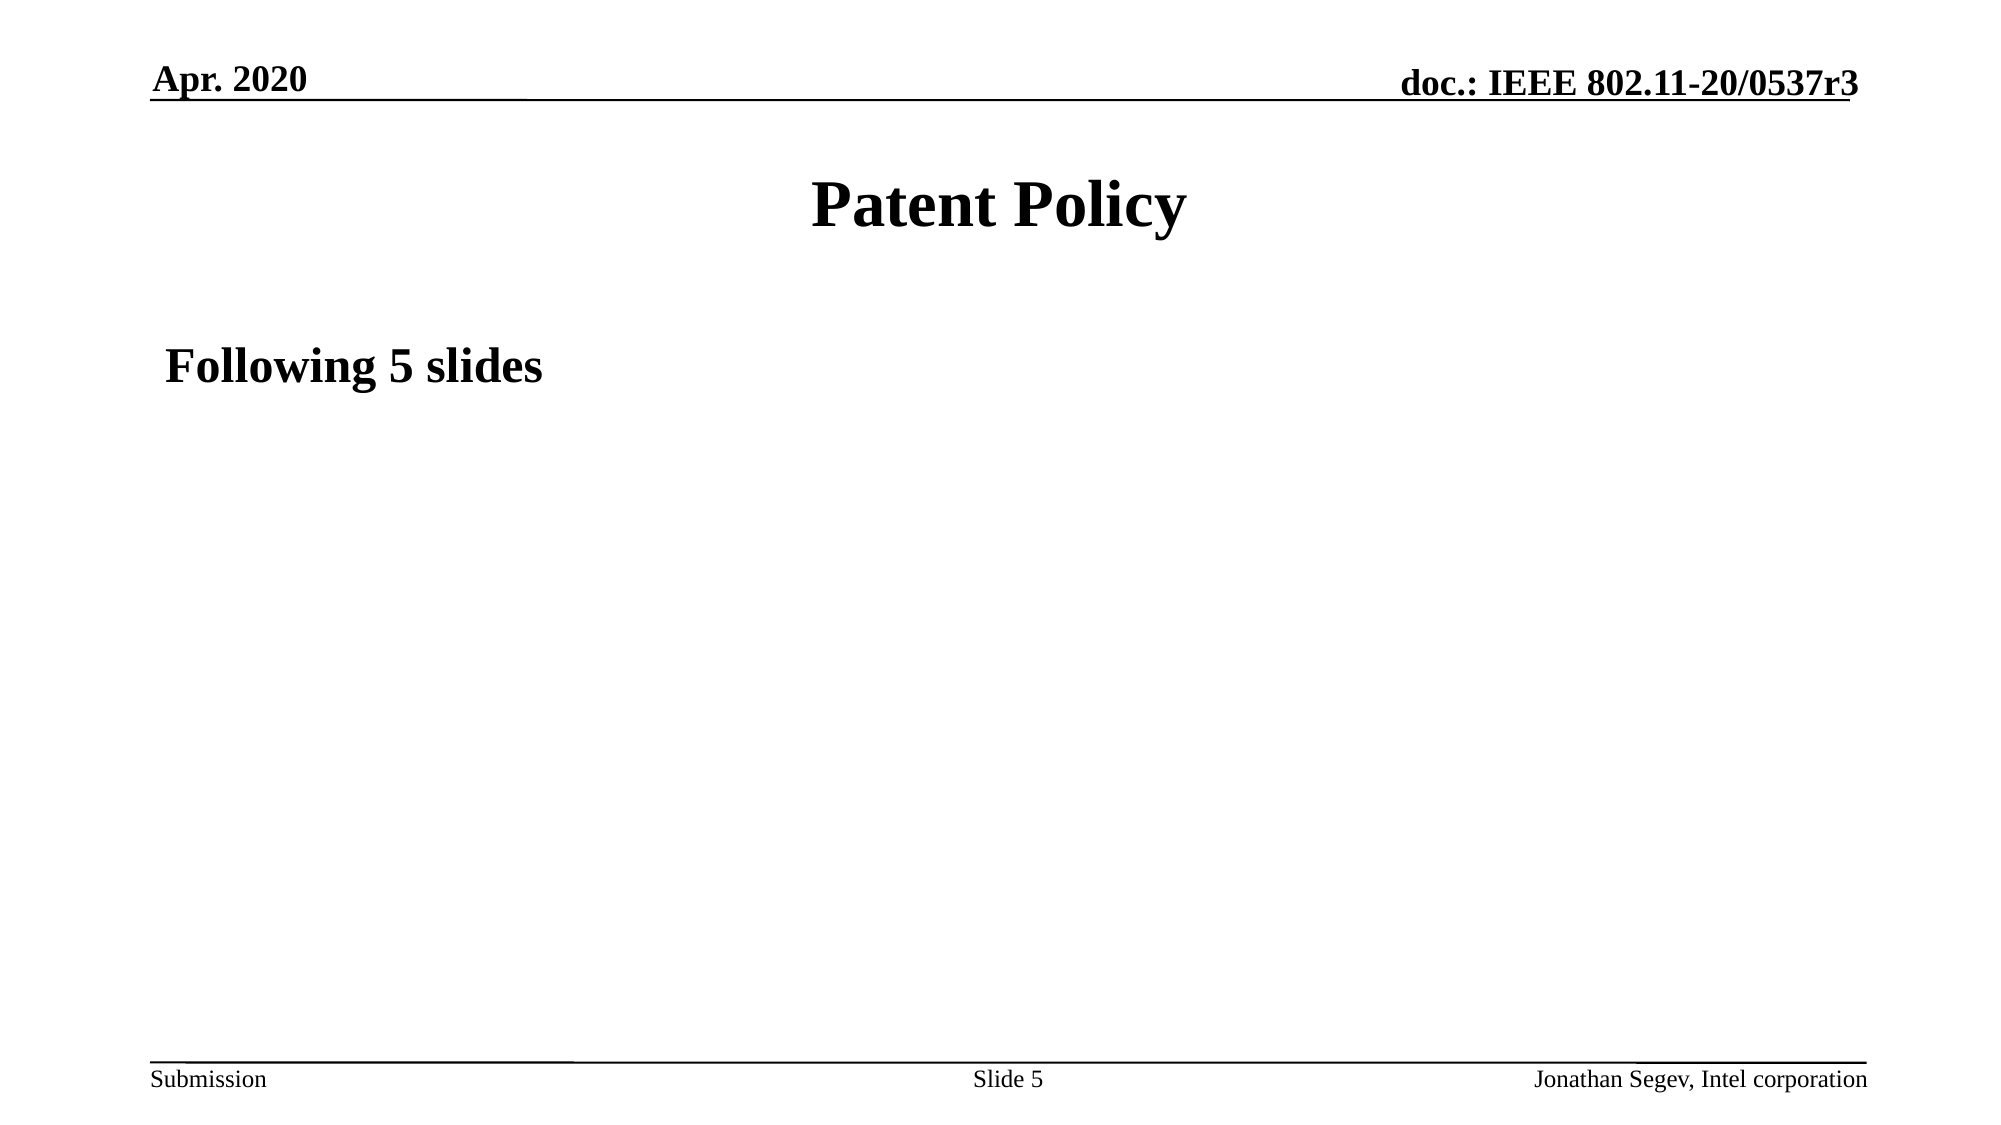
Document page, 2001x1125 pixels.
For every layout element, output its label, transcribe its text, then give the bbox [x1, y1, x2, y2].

footer Jonathan Segev, Intel corporation [1171, 1061, 1869, 1093]
title Patent Policy [149, 112, 1850, 288]
slide_number Slide 5 [950, 1061, 1067, 1123]
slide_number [152, 54, 563, 100]
list Following 5 slides [149, 324, 1850, 1000]
